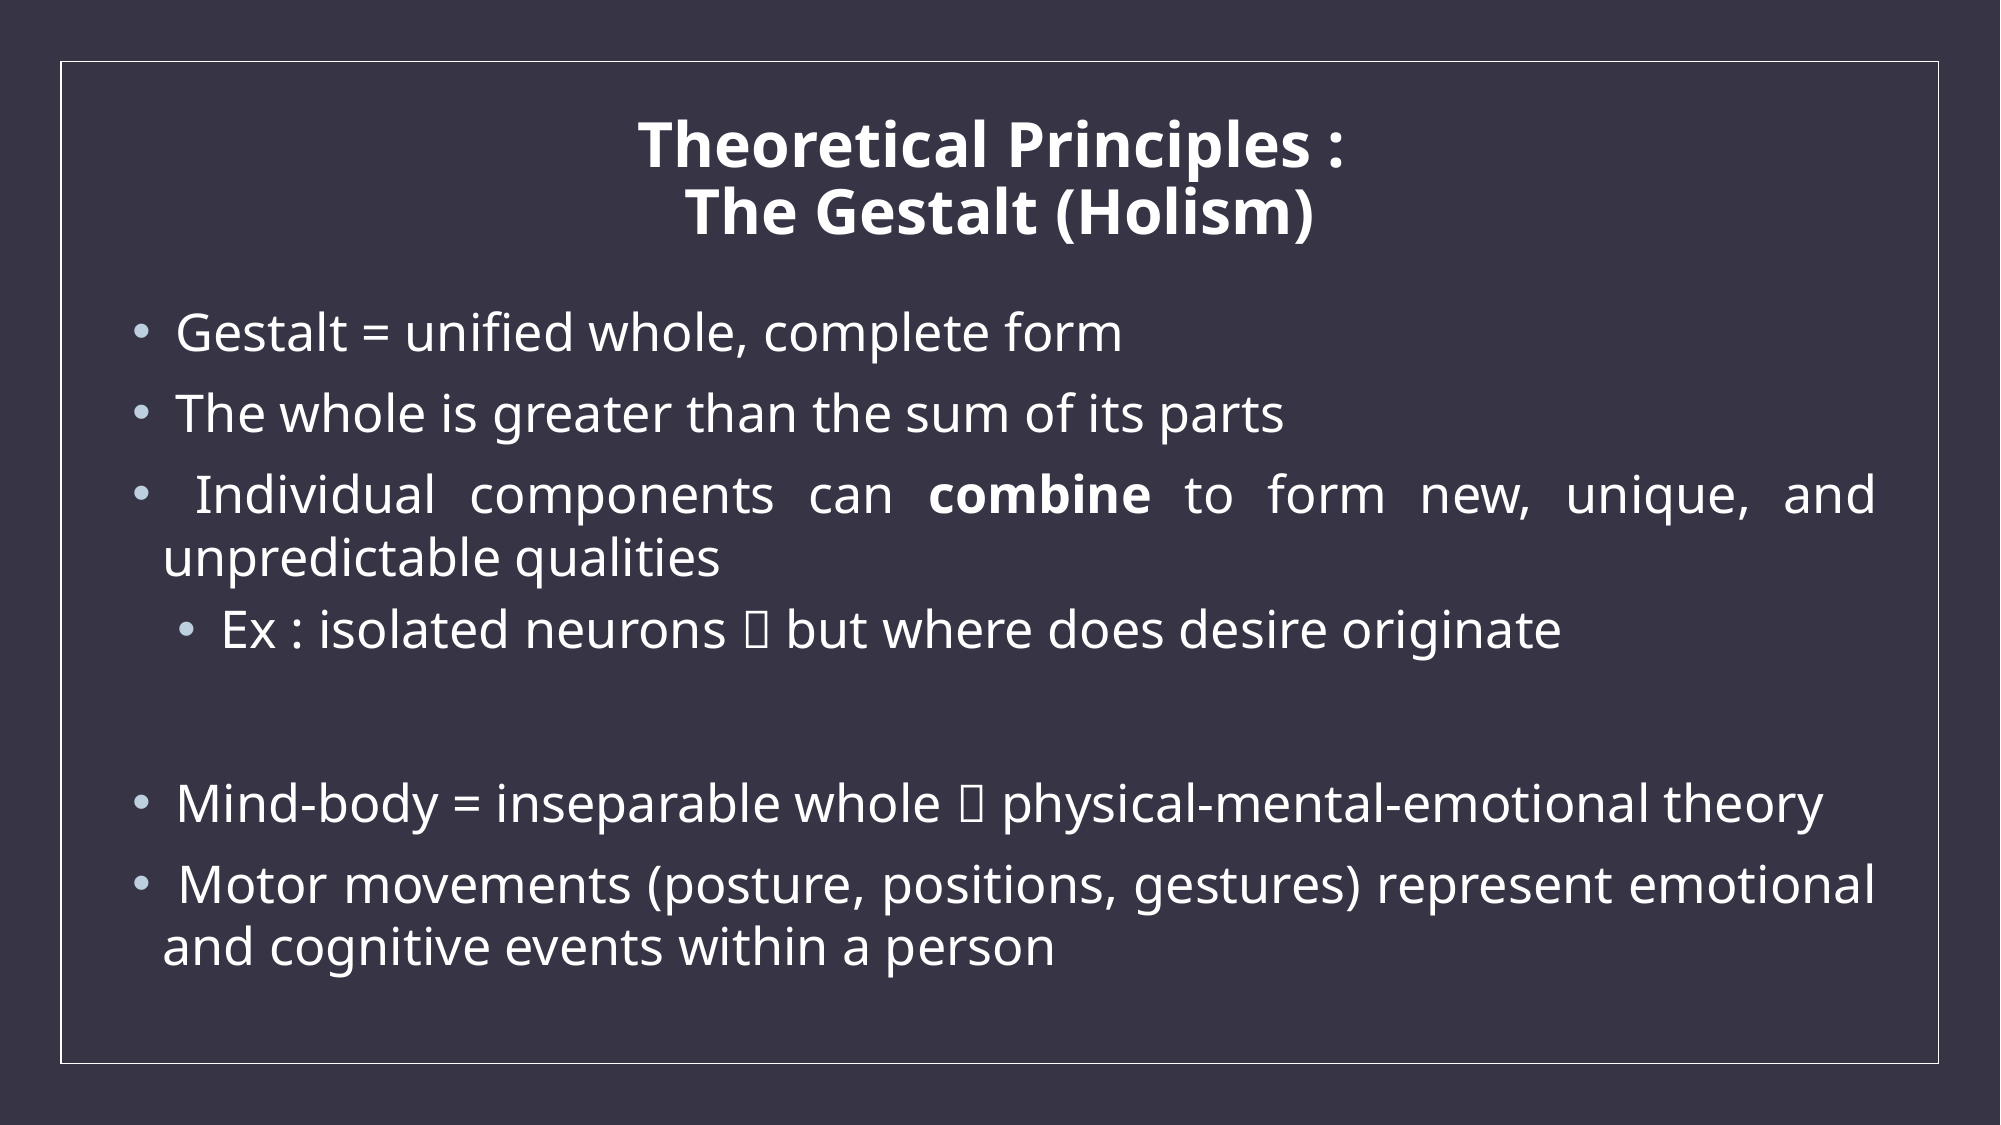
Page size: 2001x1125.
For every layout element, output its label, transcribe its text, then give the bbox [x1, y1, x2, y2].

list Gestalt = unified whole, complete form The whole is greater than the sum of its parts Individual components can combine to form new, unique, and unpredictable qualities Ex : isolated neurons  but where does desire originate Mind-body = inseparable whole  physical-mental-emotional theory Motor movements (posture, positions, gestures) represent emotional and cognitive events within a person [117, 291, 1893, 1037]
title Theoretical Principles : The Gestalt (Holism) [174, 105, 1825, 257]
